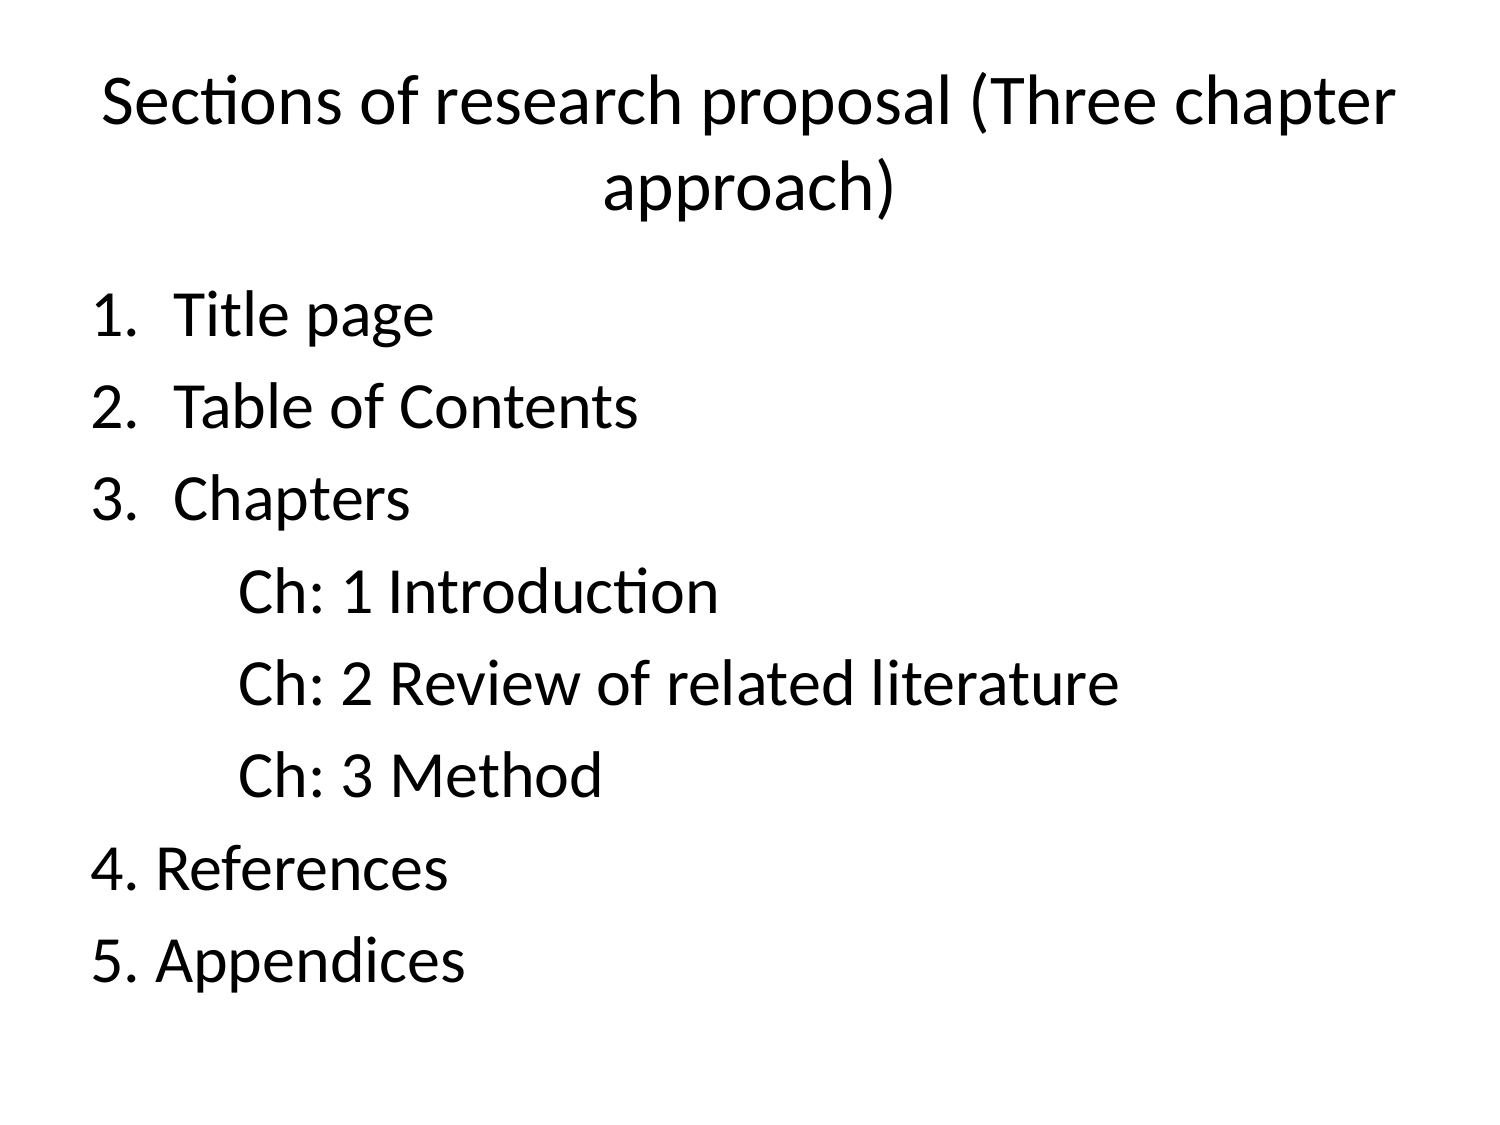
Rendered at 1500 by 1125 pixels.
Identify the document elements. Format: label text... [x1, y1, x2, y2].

list Title page Table of Contents Chapters Ch: 1 Introduction Ch: 2 Review of related literature Ch: 3 Method 4. References 5. Appendices [75, 262, 1425, 1005]
title Sections of research proposal (Three chapter approach) [75, 45, 1425, 233]
